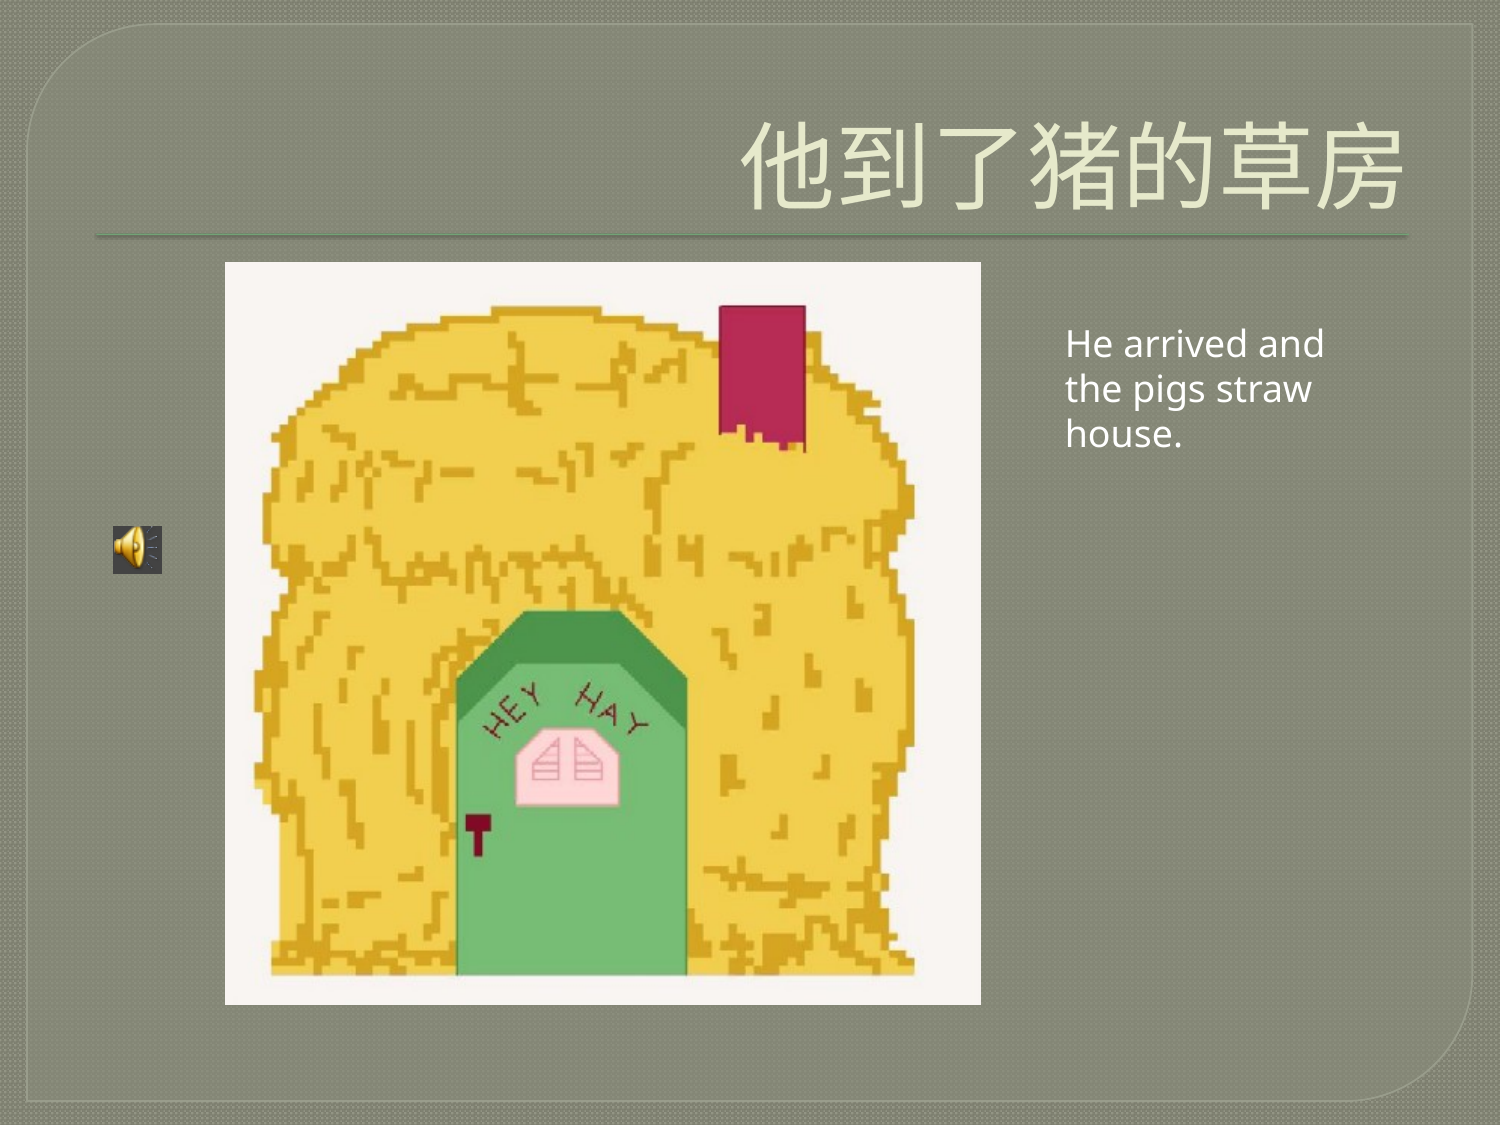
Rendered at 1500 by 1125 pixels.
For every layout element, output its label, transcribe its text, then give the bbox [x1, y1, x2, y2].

picture [112, 524, 163, 576]
text_box He arrived and the pigs straw house. [1050, 312, 1400, 463]
title 他到了猪的草房 [75, 41, 1425, 230]
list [224, 262, 982, 1006]
